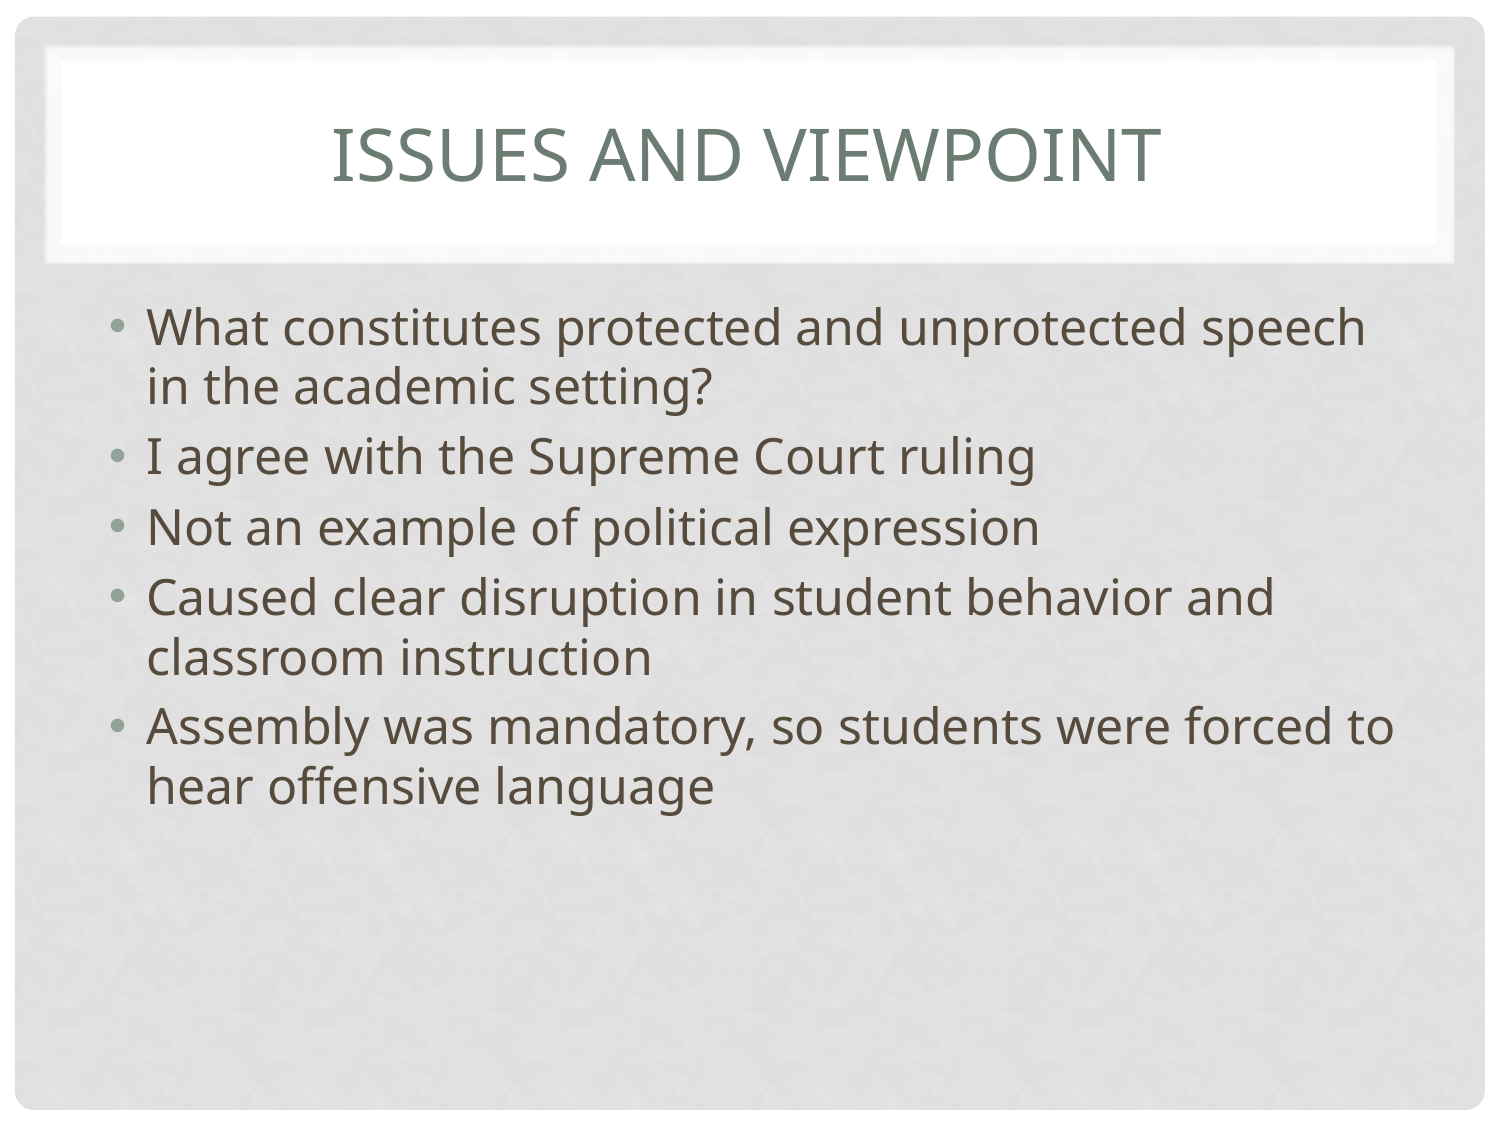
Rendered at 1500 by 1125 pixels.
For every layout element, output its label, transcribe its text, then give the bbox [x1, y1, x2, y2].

list What constitutes protected and unprotected speech in the academic setting? I agree with the Supreme Court ruling Not an example of political expression Caused clear disruption in student behavior and classroom instruction Assembly was mandatory, so students were forced to hear offensive language [75, 287, 1425, 1005]
title Issues and Viewpoint [69, 66, 1425, 238]
